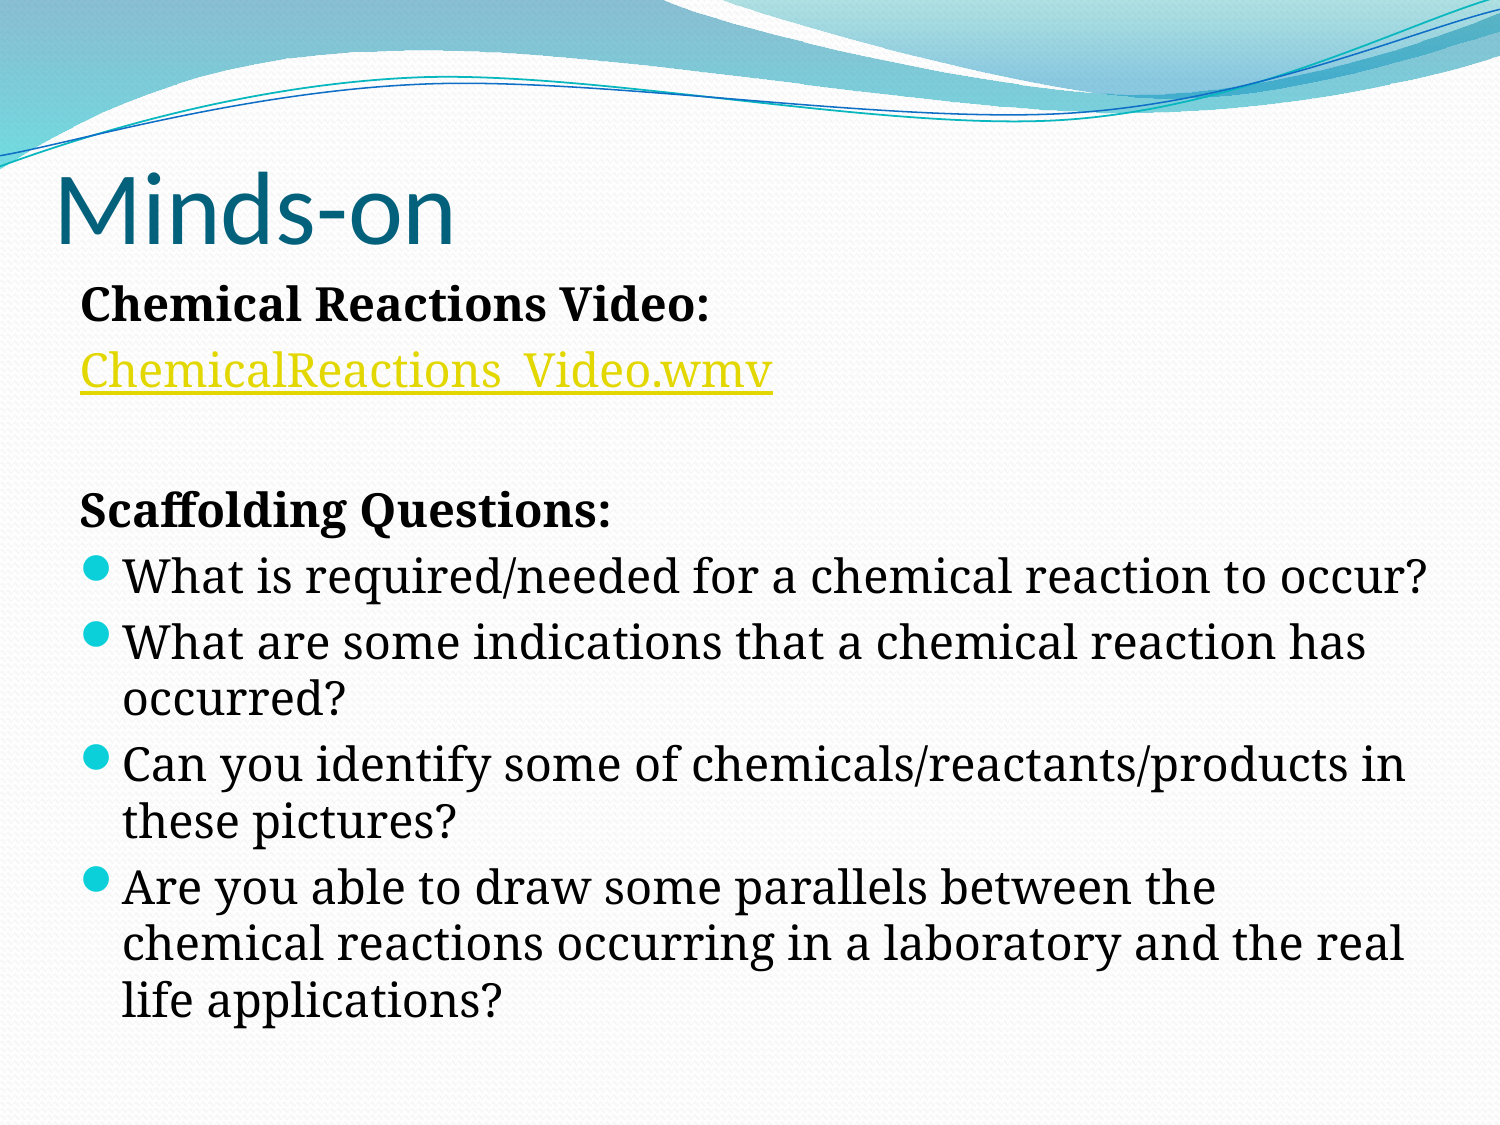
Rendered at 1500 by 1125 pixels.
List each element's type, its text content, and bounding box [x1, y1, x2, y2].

title Minds-on [53, 78, 1404, 266]
list Chemical Reactions Video: ChemicalReactions_Video.wmv Scaffolding Questions: What is required/needed for a chemical reaction to occur? What are some indications that a chemical reaction has occurred? Can you identify some of chemicals/reactants/products in these pictures? Are you able to draw some parallels between the chemical reactions occurring in a laboratory and the real life applications? [64, 267, 1447, 1083]
